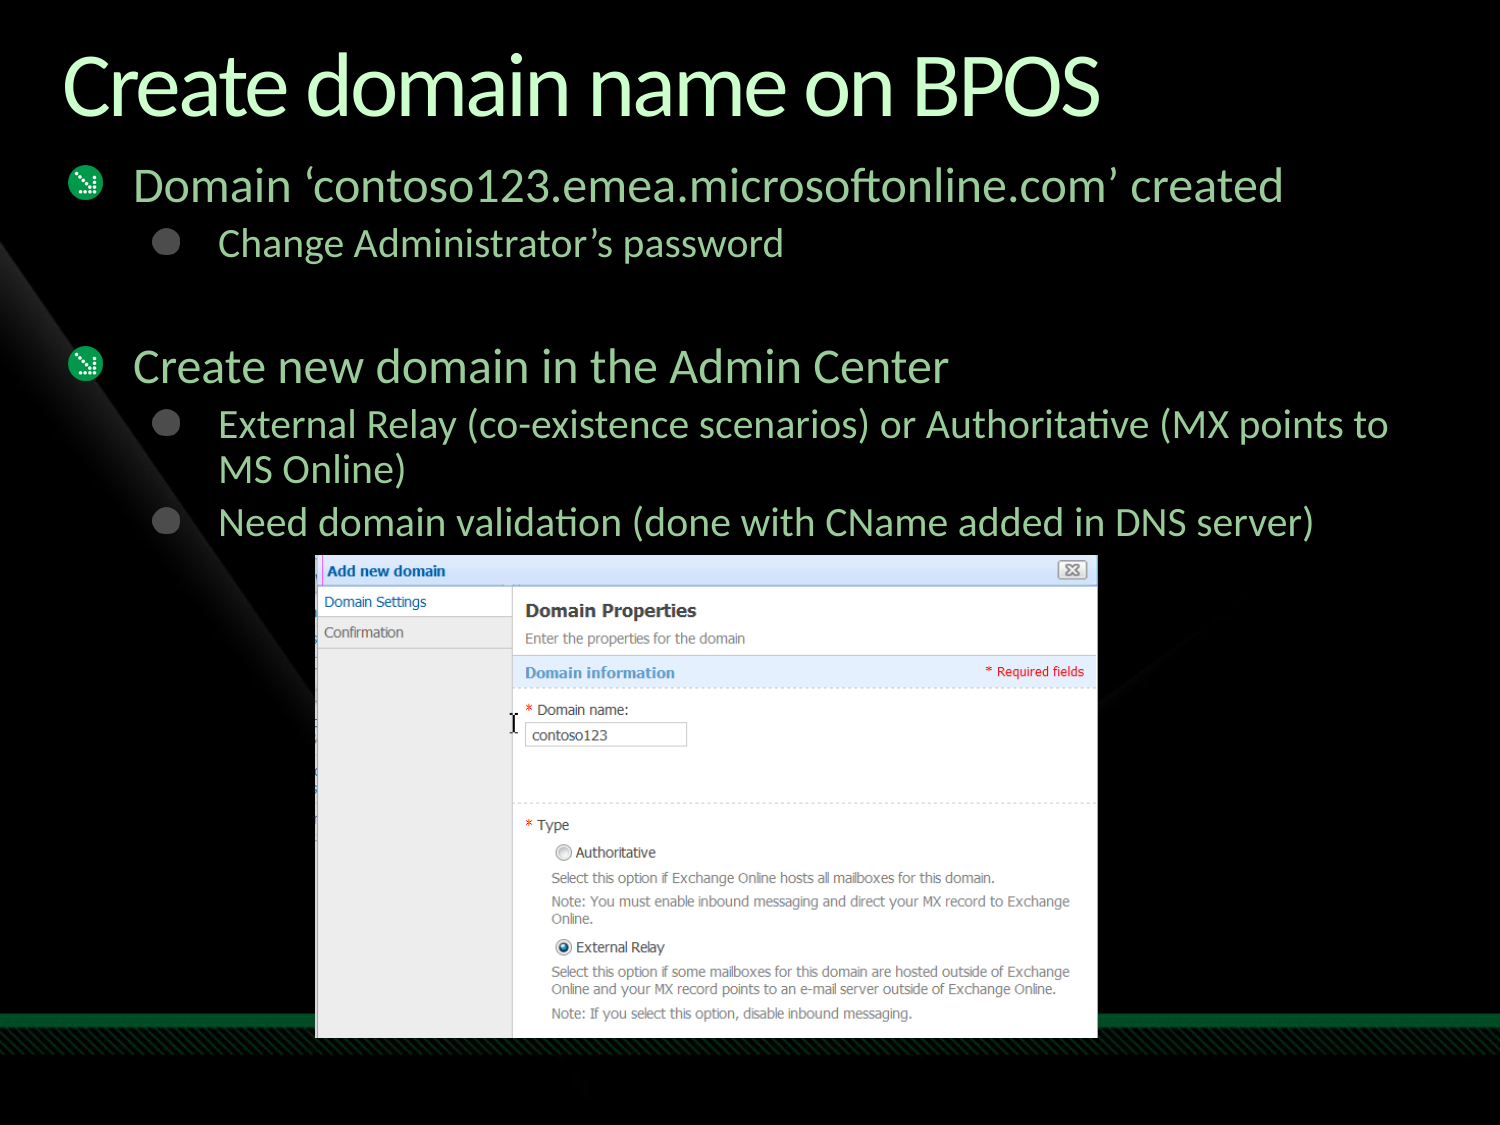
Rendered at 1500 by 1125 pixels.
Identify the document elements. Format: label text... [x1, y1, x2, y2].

title Create domain name on BPOS [62, 37, 1438, 138]
picture [0, 0, 1500, 1125]
list Domain ‘contoso123.emea.microsoftonline.com’ created Change Administrator’s password Create new domain in the Admin Center External Relay (co-existence scenarios) or Authoritative (MX points to MS Online) Need domain validation (done with CName added in DNS server) [68, 159, 1443, 962]
